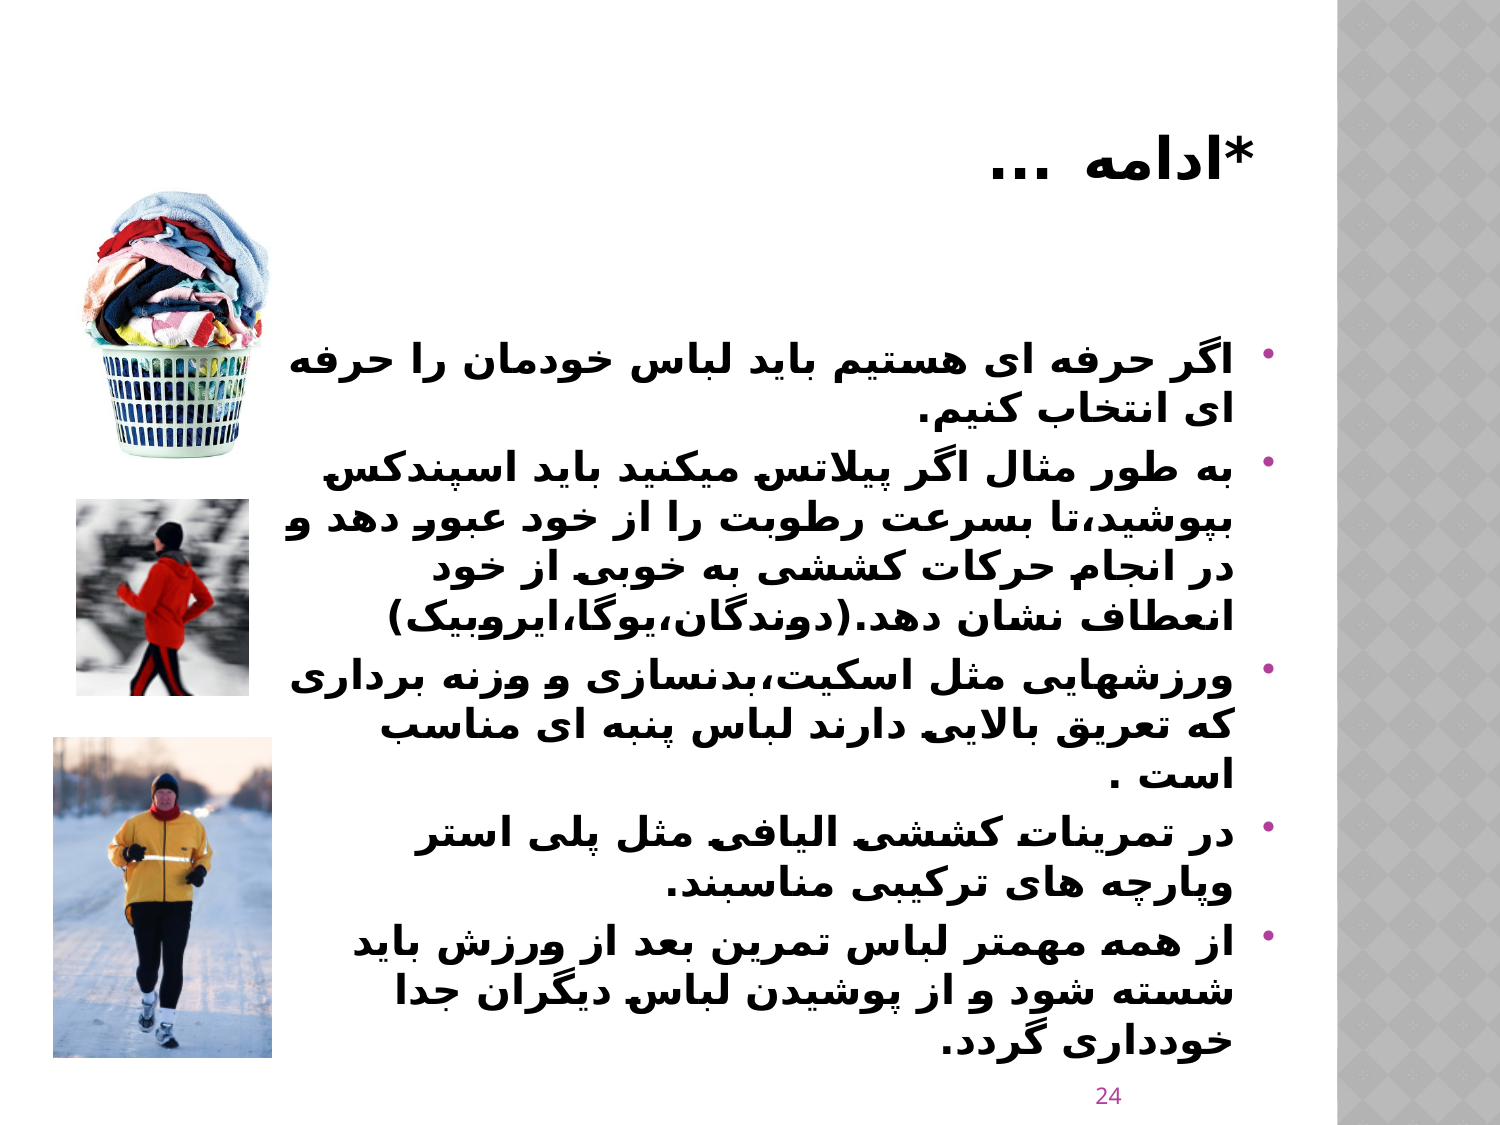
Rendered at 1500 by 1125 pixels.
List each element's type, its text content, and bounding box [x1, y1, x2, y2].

text_box اگر حرفه ای هستیم باید لباس خودمان را حرفه ای انتخاب کنیم. به طور مثال اگر پیلاتس میکنید باید اسپندکس بپوشید،تا بسرعت رطوبت را از خود عبور دهد و در انجام حرکات کششی به خوبی از خود انعطاف نشان دهد.(دوندگان،یوگا،ایروبیک) ورزشهایی مثل اسکیت،بدنسازی و وزنه برداری که تعریق بالایی دارند لباس پنبه ای مناسب است . در تمرینات کششی الیافی مثل پلی استر وپارچه های ترکیبی مناسبند. از همه مهمتر لباس تمرین بعد از ورزش باید شسته شود و از پوشیدن لباس دیگران جدا خودداری گردد. [271, 324, 1288, 1084]
picture [53, 736, 272, 1059]
slide_number 24 [1025, 1084, 1122, 1113]
picture [76, 499, 249, 696]
title *ادامه ... [75, 52, 1263, 240]
picture [76, 186, 277, 462]
